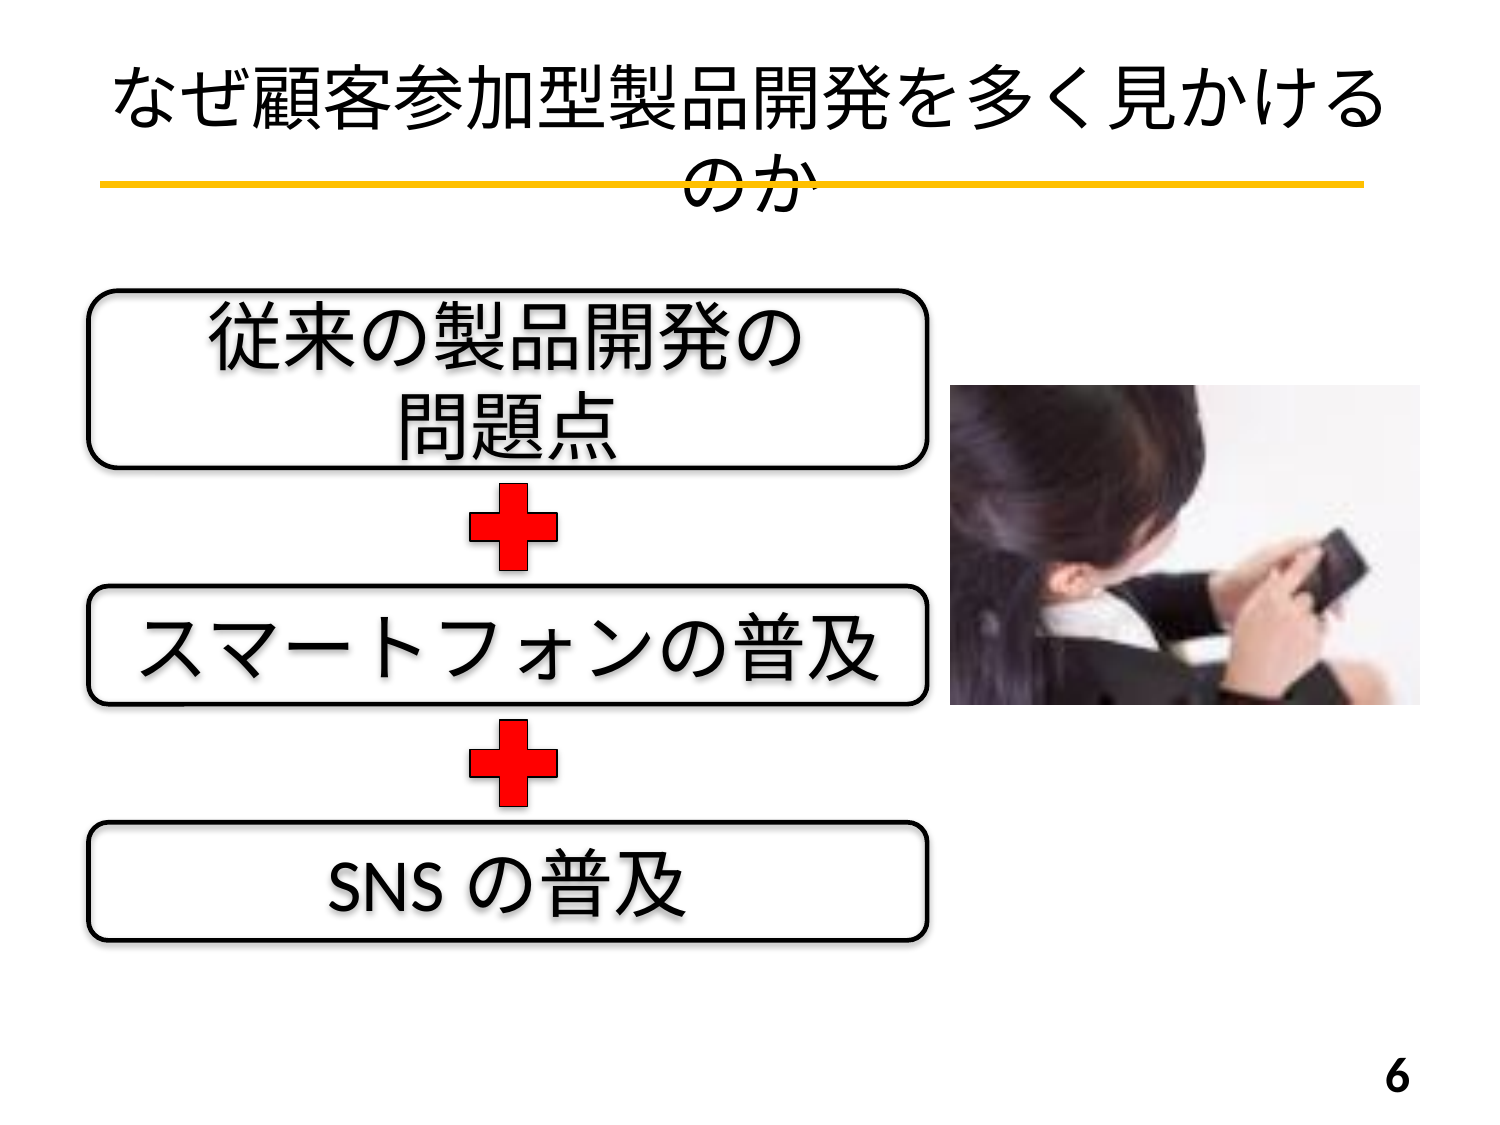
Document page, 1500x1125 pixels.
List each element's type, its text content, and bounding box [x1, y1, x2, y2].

text_box [469, 719, 558, 807]
text_box スマートフォンの普及 [87, 585, 928, 705]
title なぜ顧客参加型製品開発を多く見かけるのか [75, 45, 1425, 233]
slide_number 6 [1074, 1042, 1425, 1103]
picture [950, 385, 1420, 705]
text_box 従来の製品開発の 問題点 [87, 289, 928, 469]
list [75, 262, 1425, 1005]
text_box [469, 483, 558, 571]
text_box SNSの普及 [87, 821, 928, 942]
